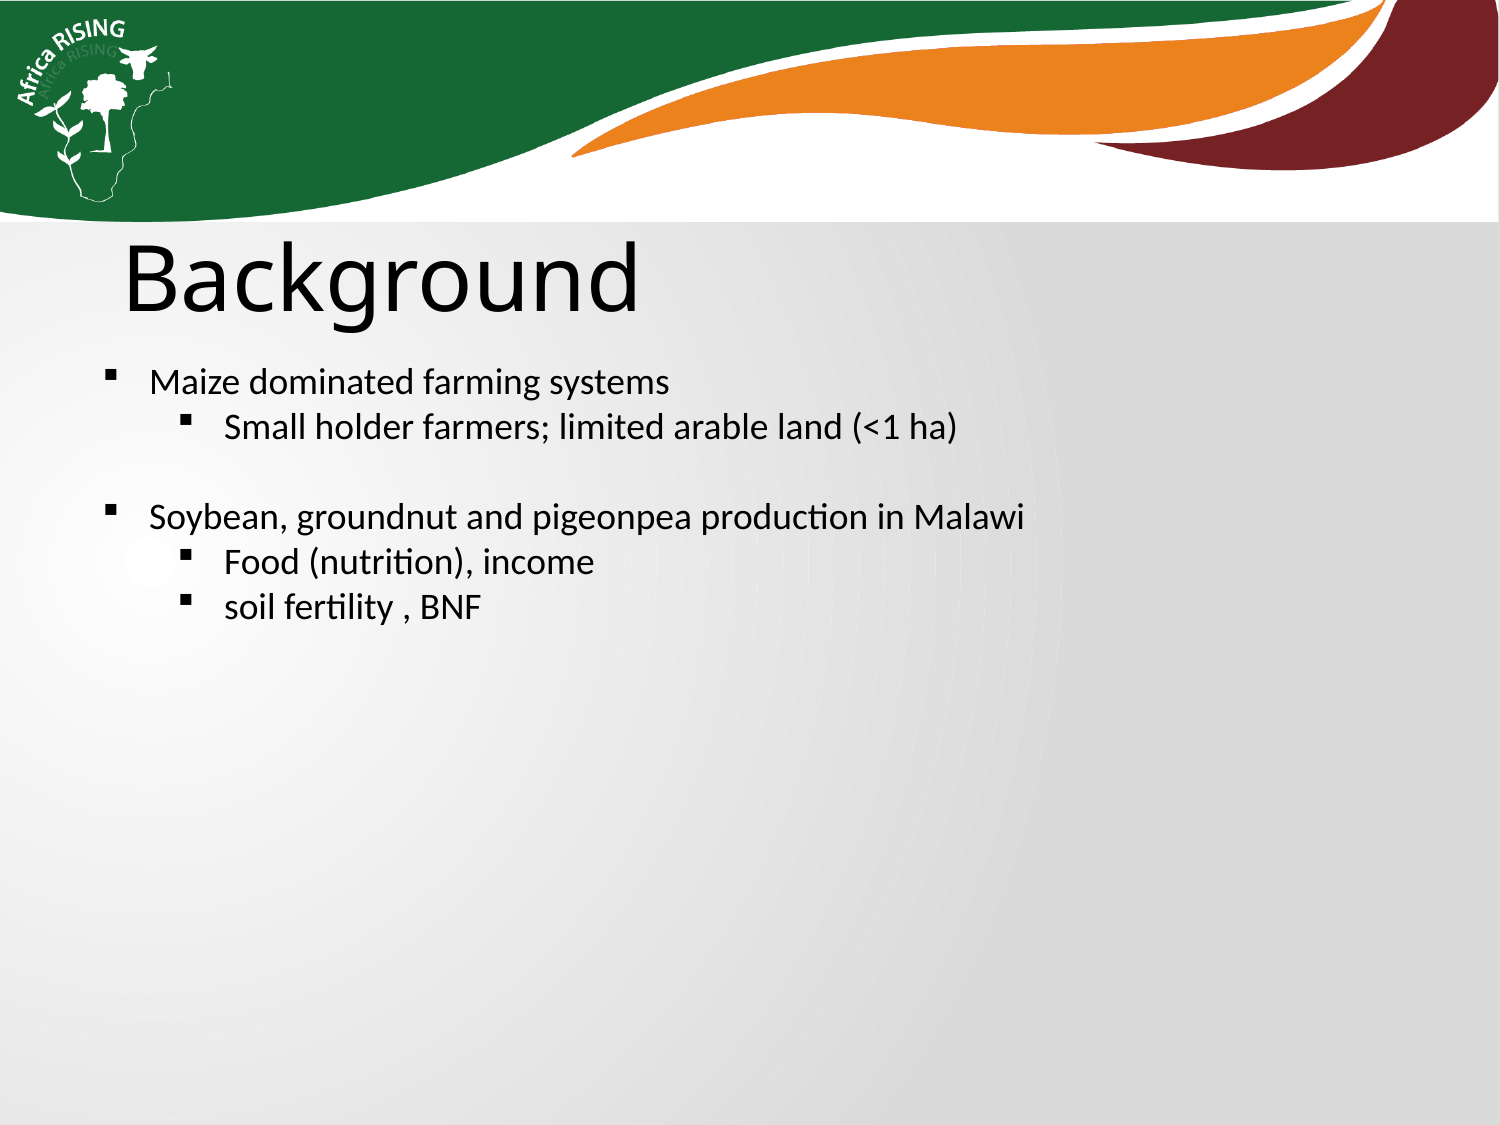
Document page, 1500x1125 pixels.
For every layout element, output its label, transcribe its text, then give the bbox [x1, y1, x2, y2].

list Background [87, 212, 1363, 349]
picture [0, 0, 1499, 222]
text_box Maize dominated farming systems Small holder farmers; limited arable land (<1 ha) Soybean, groundnut and pigeonpea production in Malawi Food (nutrition), income soil fertility , BNF [87, 349, 1413, 635]
